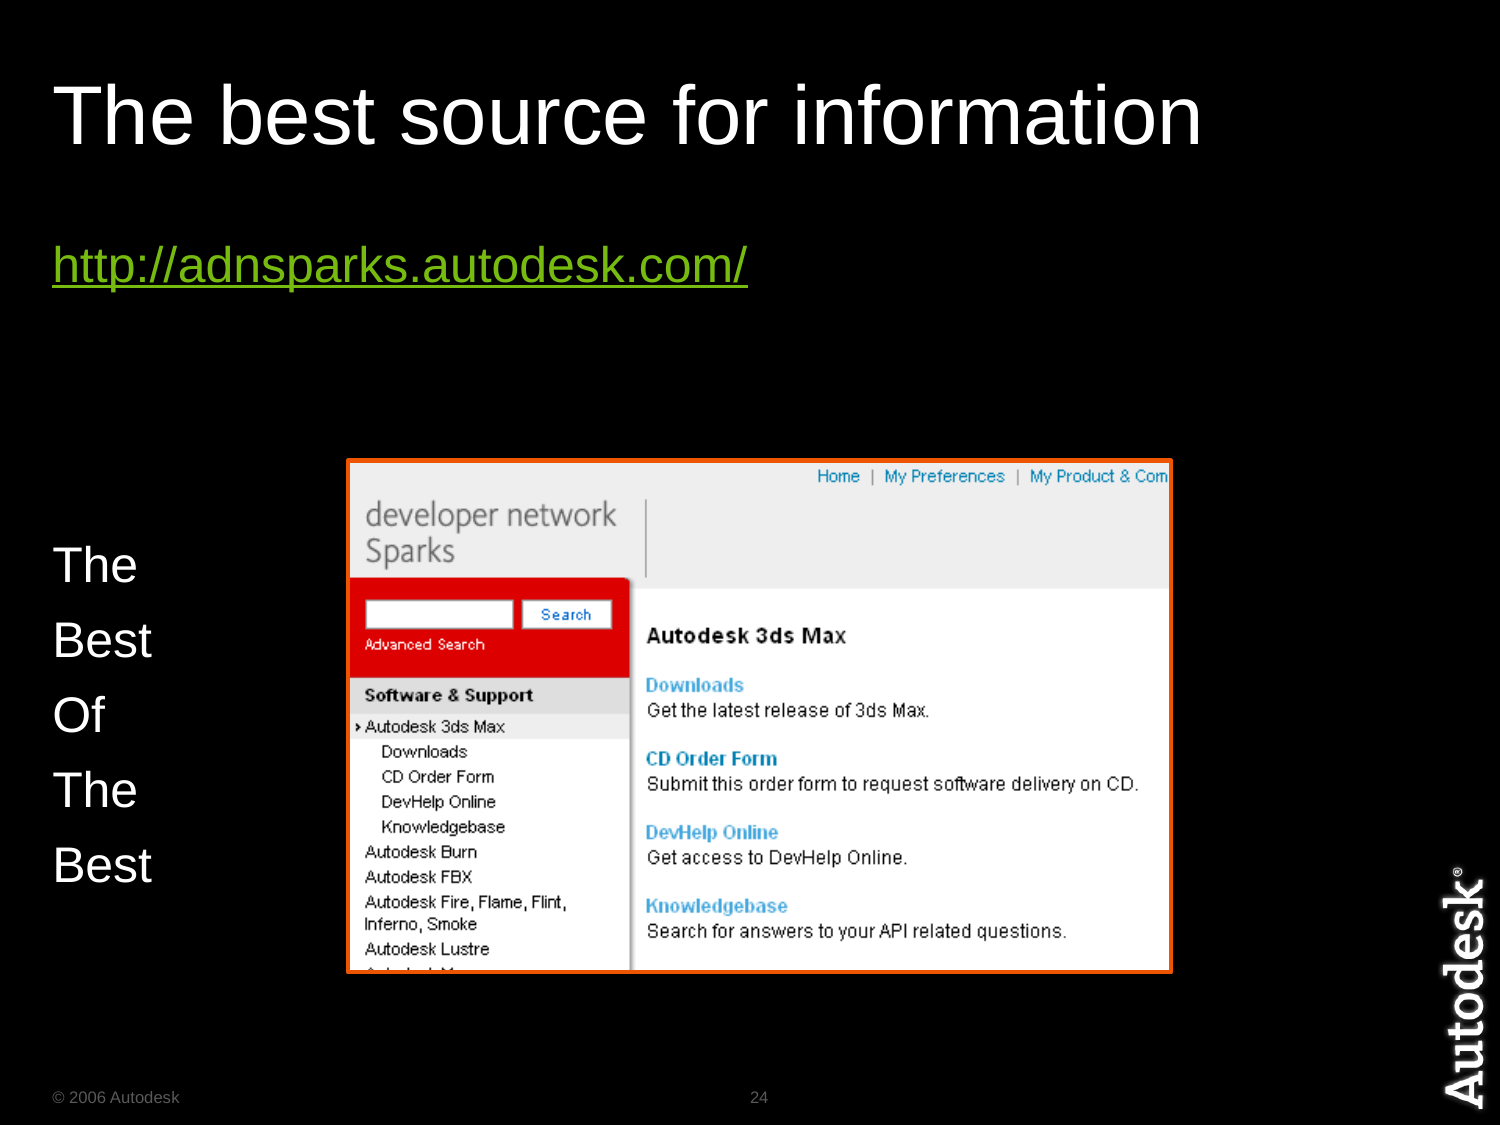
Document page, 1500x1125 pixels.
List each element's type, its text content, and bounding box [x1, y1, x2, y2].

picture [1402, 0, 1500, 1125]
list http://adnsparks.autodesk.com/ The Best Of The Best [52, 231, 1401, 1073]
title The best source for information [52, 22, 1401, 211]
picture [349, 462, 1169, 971]
